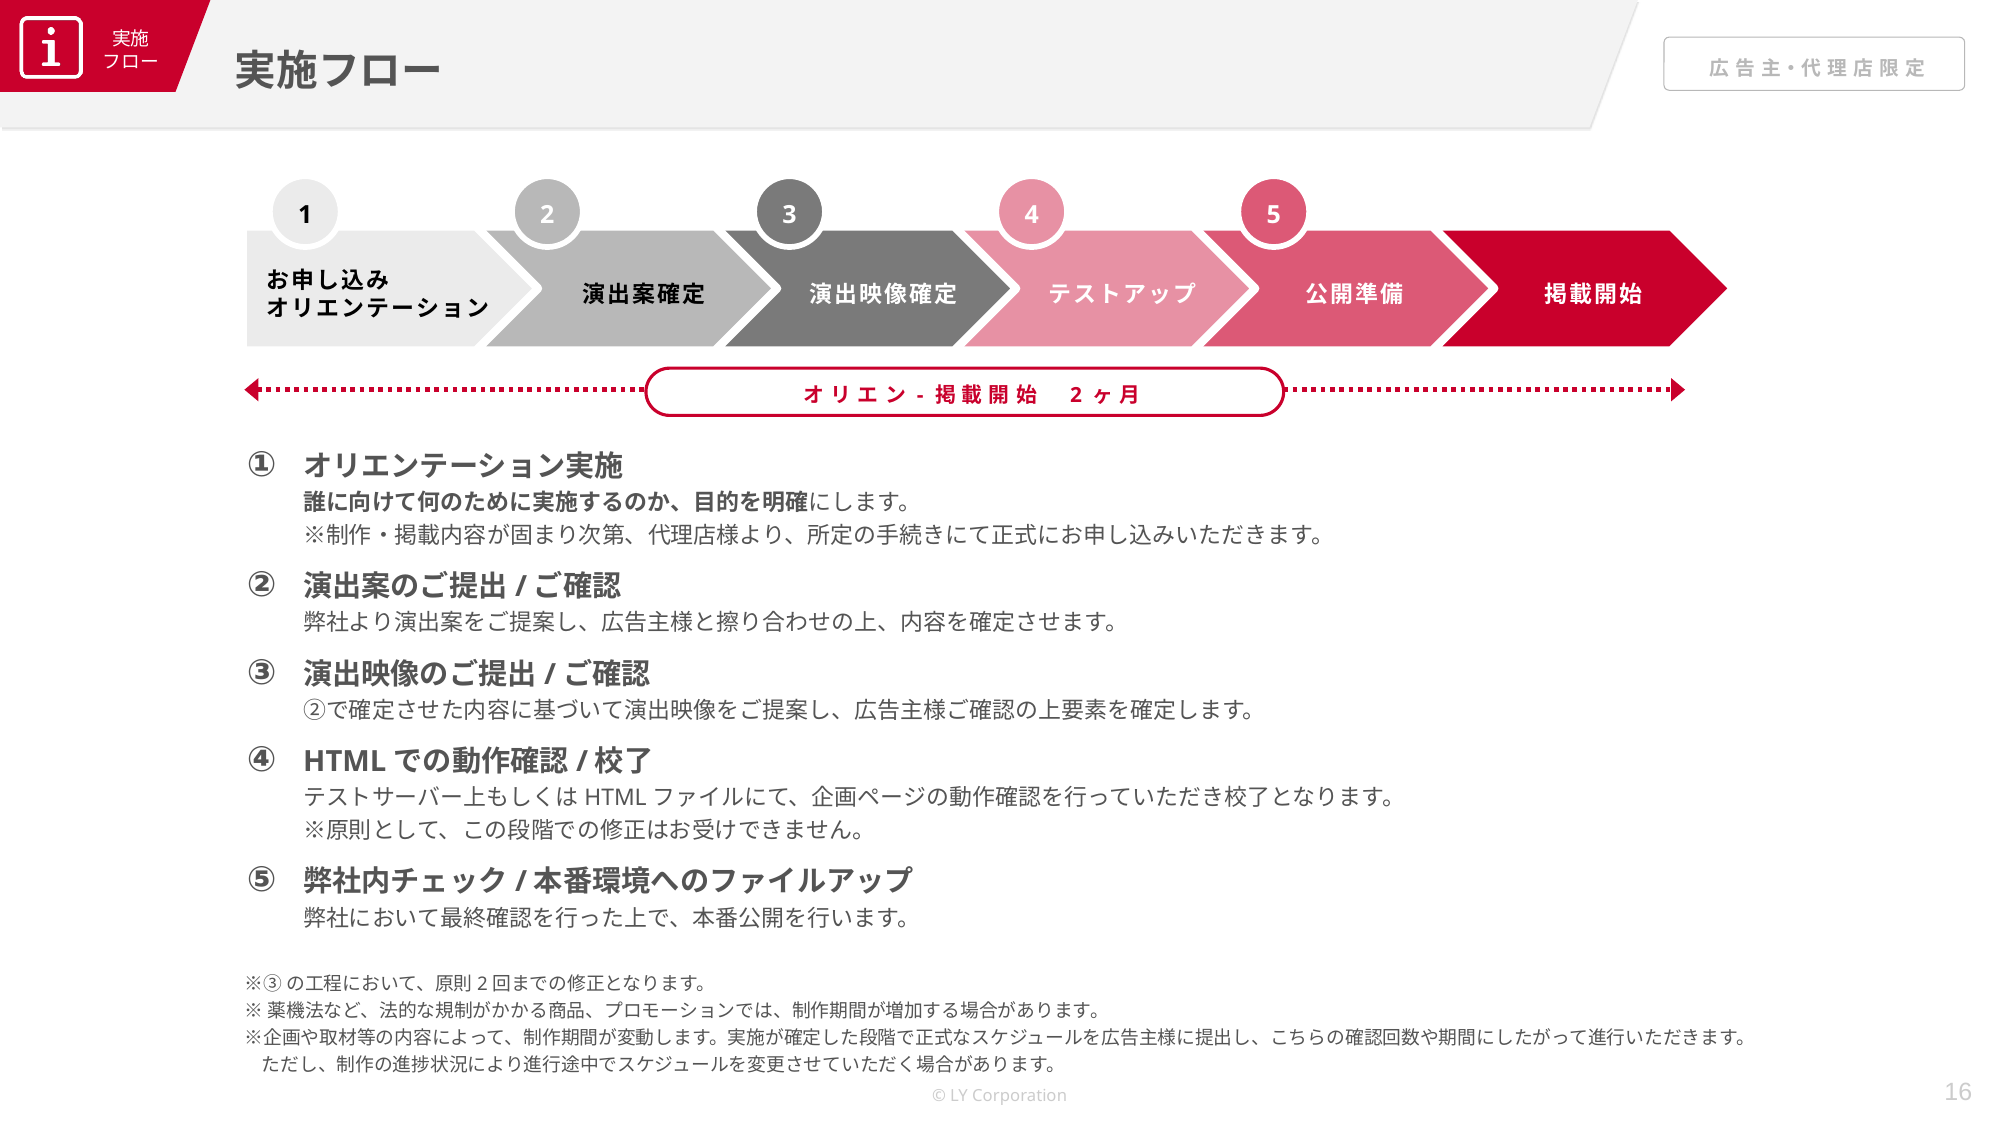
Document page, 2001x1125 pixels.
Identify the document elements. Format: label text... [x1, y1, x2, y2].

text_box 演出案確定 [481, 226, 778, 351]
text_box オリエン-掲載開始 2ヶ月 [646, 397, 1284, 416]
text_box ※③の工程において、原則2回までの修正となります。 ※薬機法など、法的な規制がかかる商品、プロモーションでは、制作期間が増加する場合があります。 ※企画や取材等の内容によって、制作期間が変動します。実施が確定した段階で正式なスケジュールを広告主様に提出し、こちらの確認回数や期間にしたがって進行いただきます。 ただし、制作の進捗状況により進行途中でスケジュールを変更させていただく場合があります。 [244, 967, 1780, 1076]
text_box 4 [996, 176, 1068, 248]
text_box 3 [754, 176, 825, 248]
list 実施フロー [234, 41, 1570, 97]
text_box 演出映像確定 [720, 226, 1017, 351]
picture [8, 4, 92, 87]
text_box テストアップ [960, 226, 1256, 351]
text_box 掲載開始 [1438, 226, 1734, 351]
text_box 2 [511, 176, 583, 248]
text_box 1 [269, 176, 341, 248]
text_box オリエンテーション実施 誰に向けて何のために実施するのか、目的を明確にします。 ※制作・掲載内容が固まり次第、代理店様より、所定の手続きにて正式にお申し込みいただきます。 演出案のご提出/ご確認 弊社より演出案をご提案し、広告主様と擦り合わせの上、内容を確定させます。 演出映像のご提出/ご確認 ②で確定させた内容に基づいて演出映像をご提案し、広告主様ご確認の上要素を確定します。 HTMLでの動作確認/校了 テストサーバー上もしくはHTMLファイルにて、企画ページの動作確認を行っていただき校了となります。 ※原則として、この段階での修正はお受けできません。 弊社内チェック/本番環境へのファイルアップ 弊社において最終確認を行った上で、本番公開を行います。 [232, 432, 1665, 938]
text_box オリエン-掲載開始 2ヶ月 [646, 368, 1284, 388]
list 実施 フロー [98, 12, 170, 81]
text_box お申し込み オリエンテーション [242, 226, 539, 351]
text_box 公開準備 [1199, 226, 1495, 351]
text_box 5 [1238, 176, 1310, 248]
